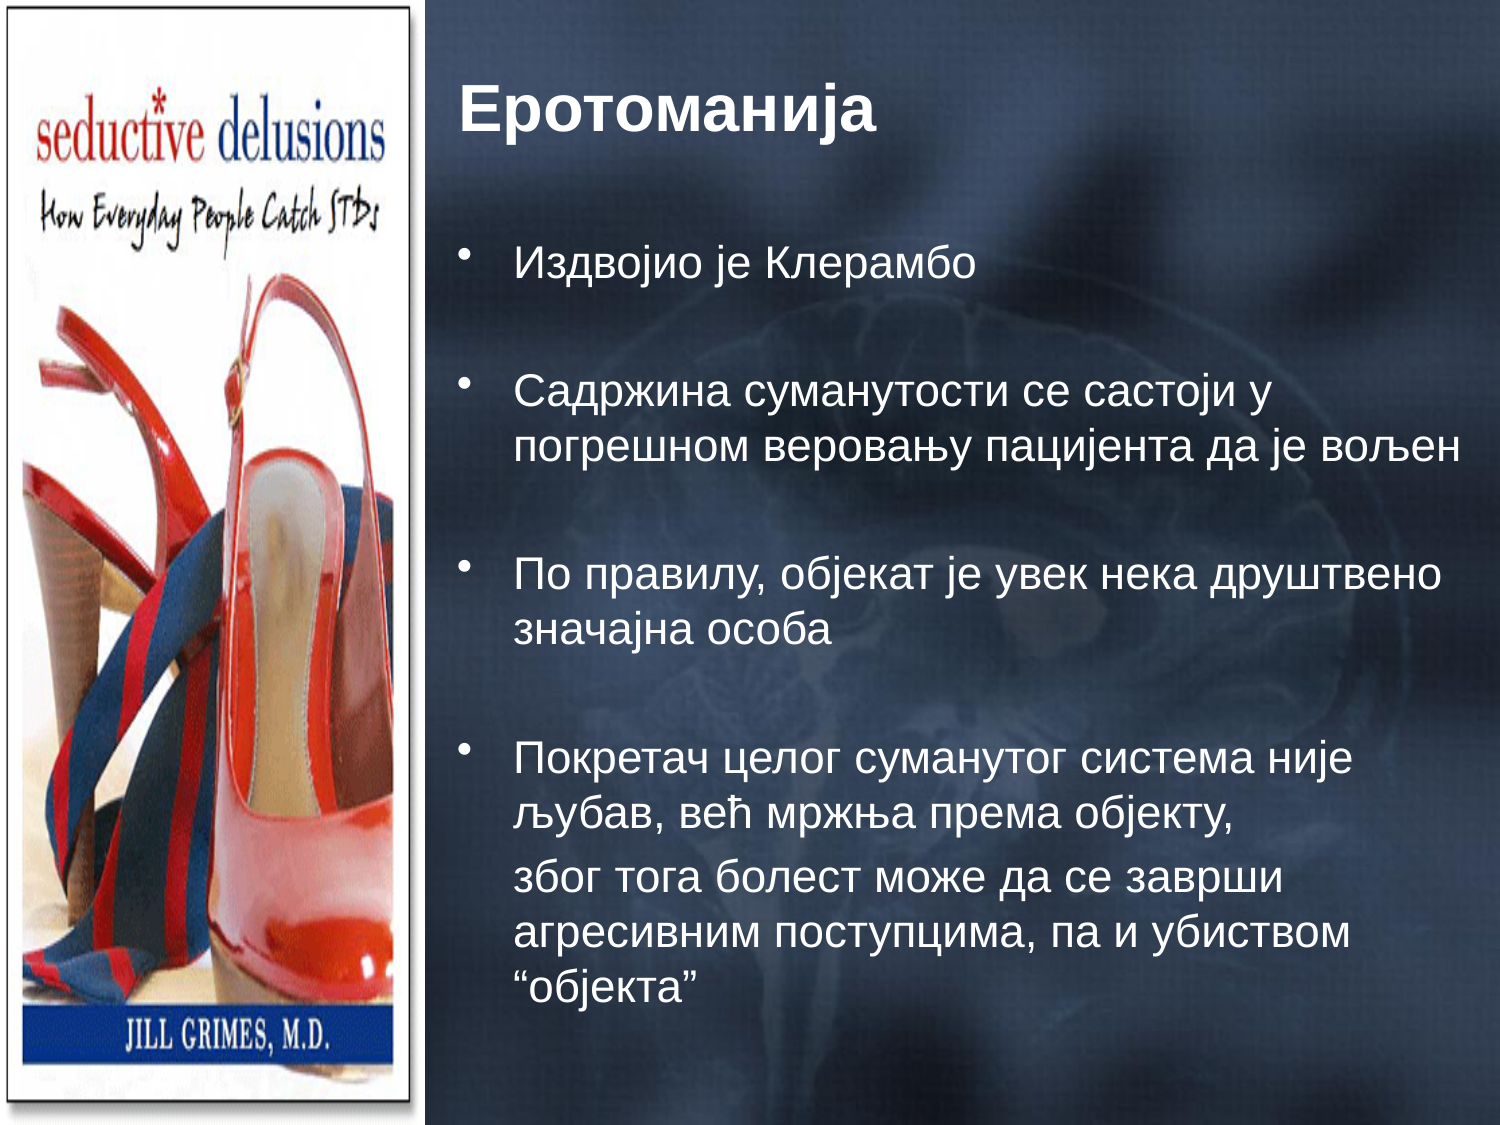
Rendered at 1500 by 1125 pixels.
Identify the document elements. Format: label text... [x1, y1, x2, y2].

title Еротоманија [443, 44, 1480, 224]
picture [0, 0, 1500, 1125]
list Издвојио је Клерамбо Садржина суманутости се састоји у погрешном веровању пацијента да је вољен По правилу, објекат је увек нека друштвено значајна особа Покретач целог суманутог система није љубав, већ мржња према објекту, због тога болест може да се заврши агресивним поступцима, па и убиством “објекта” [441, 224, 1480, 1006]
